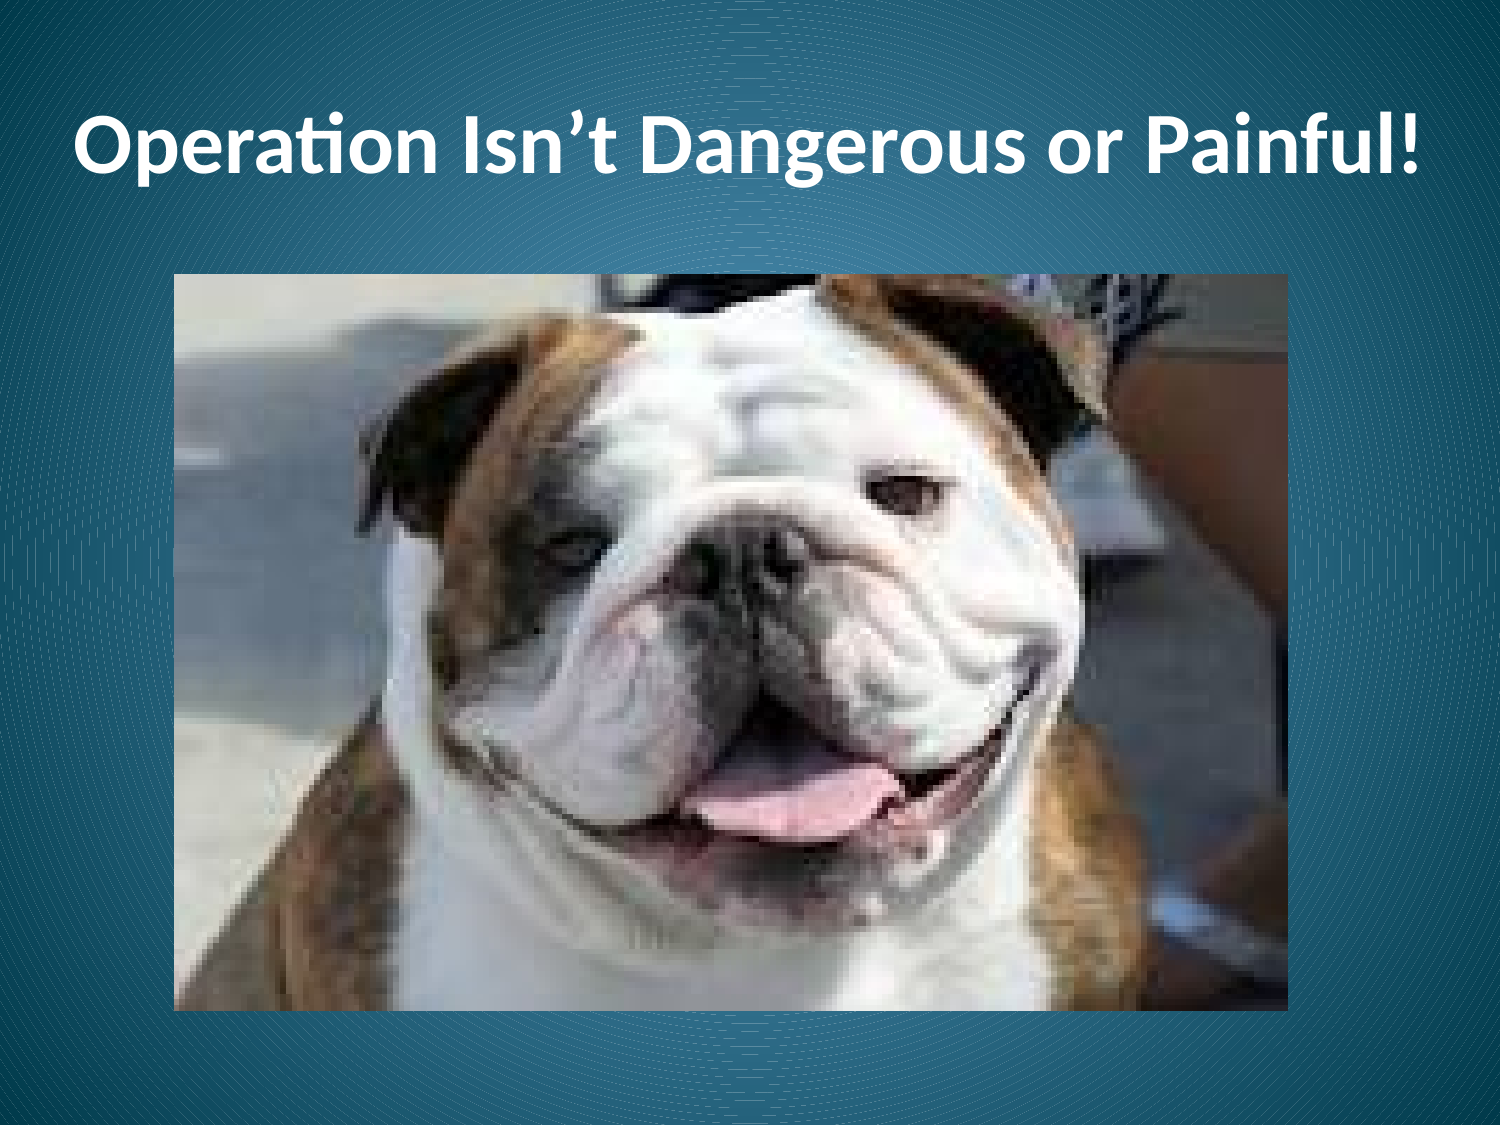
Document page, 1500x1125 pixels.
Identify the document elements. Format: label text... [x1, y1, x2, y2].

title Operation Isn’t Dangerous or Painful! [37, 45, 1463, 233]
picture [174, 274, 1288, 1012]
